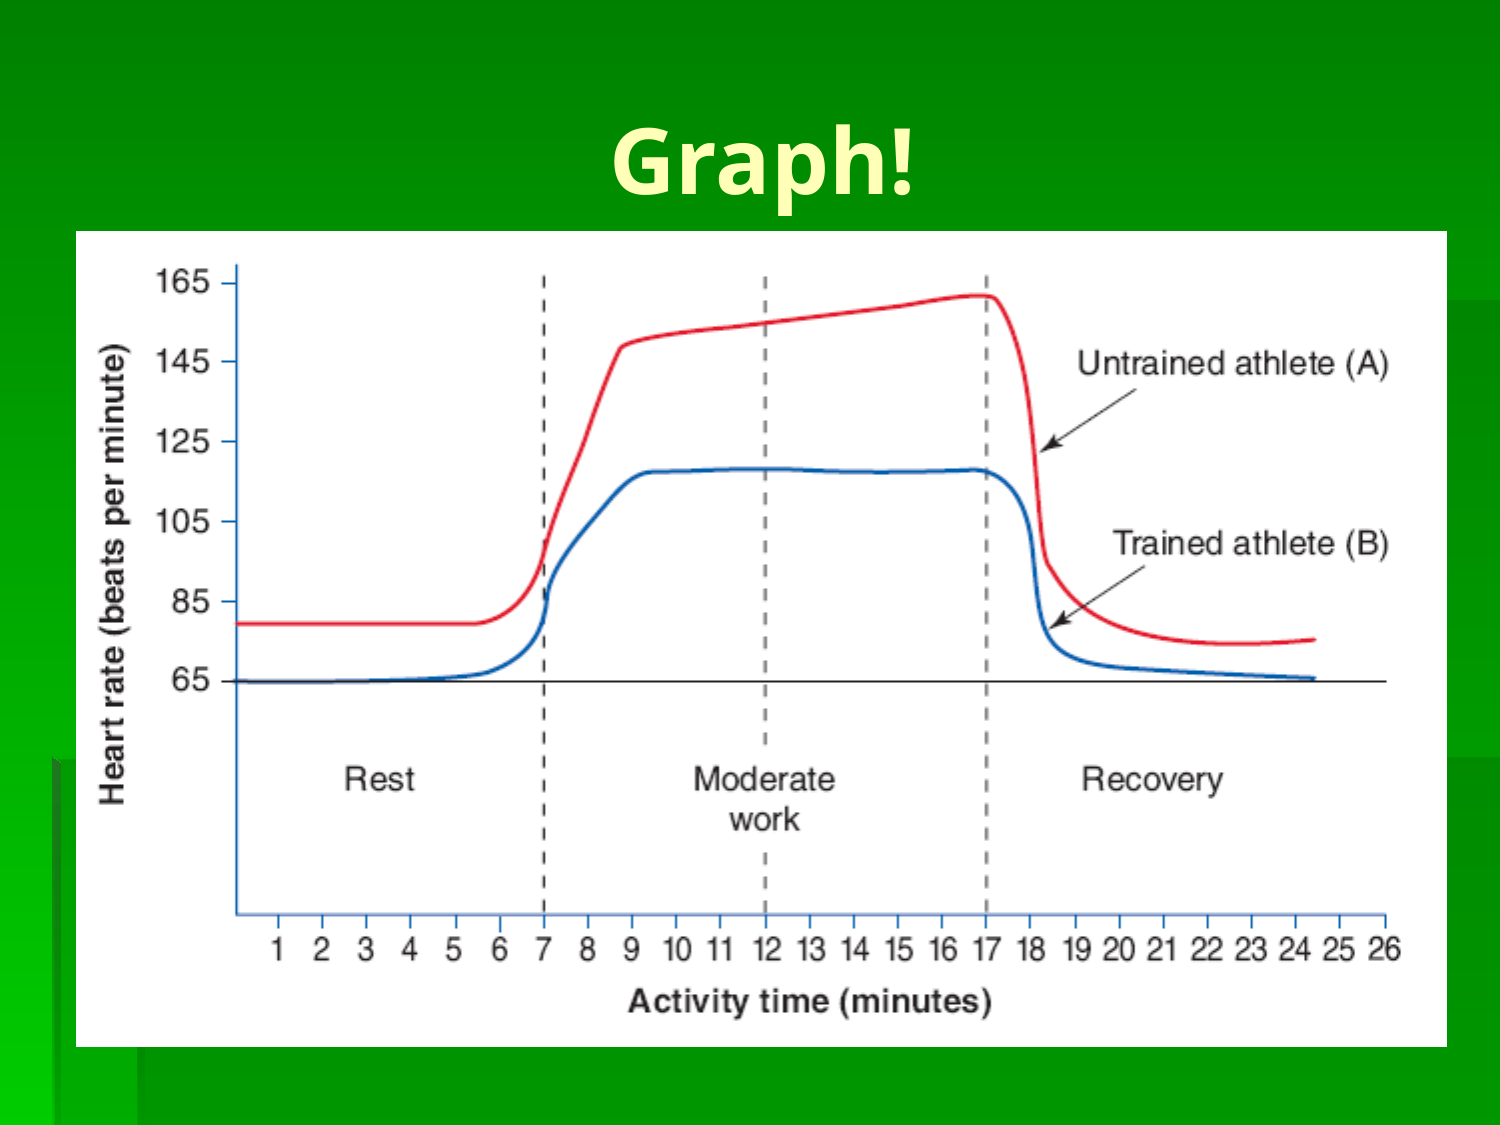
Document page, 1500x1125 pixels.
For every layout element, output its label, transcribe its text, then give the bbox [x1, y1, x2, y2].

title Graph! [74, 39, 1451, 238]
picture [76, 231, 1448, 1048]
